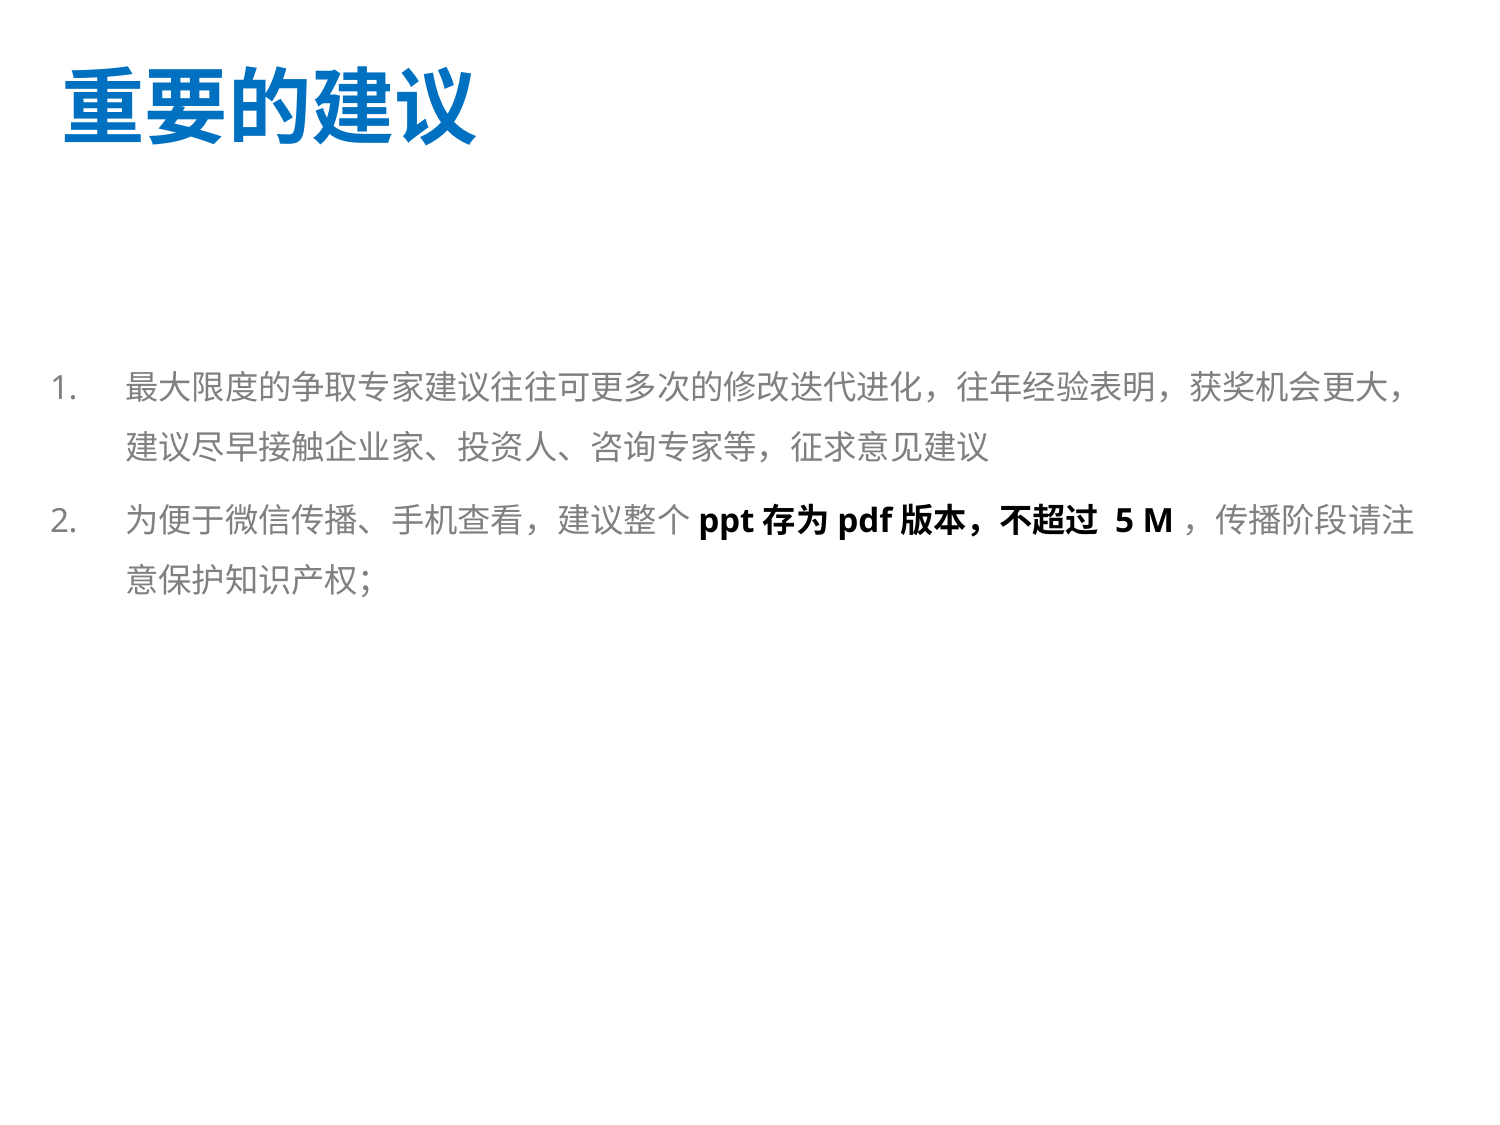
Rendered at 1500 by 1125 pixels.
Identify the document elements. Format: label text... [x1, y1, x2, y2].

text_box 最大限度的争取专家建议往往可更多次的修改迭代进化，往年经验表明，获奖机会更大，建议尽早接触企业家、投资人、咨询专家等，征求意见建议 为便于微信传播、手机查看，建议整个ppt存为pdf版本，不超过 5 M，传播阶段请注意保护知识产权； [35, 339, 1442, 751]
text_box 重要的建议 [46, 46, 1336, 162]
